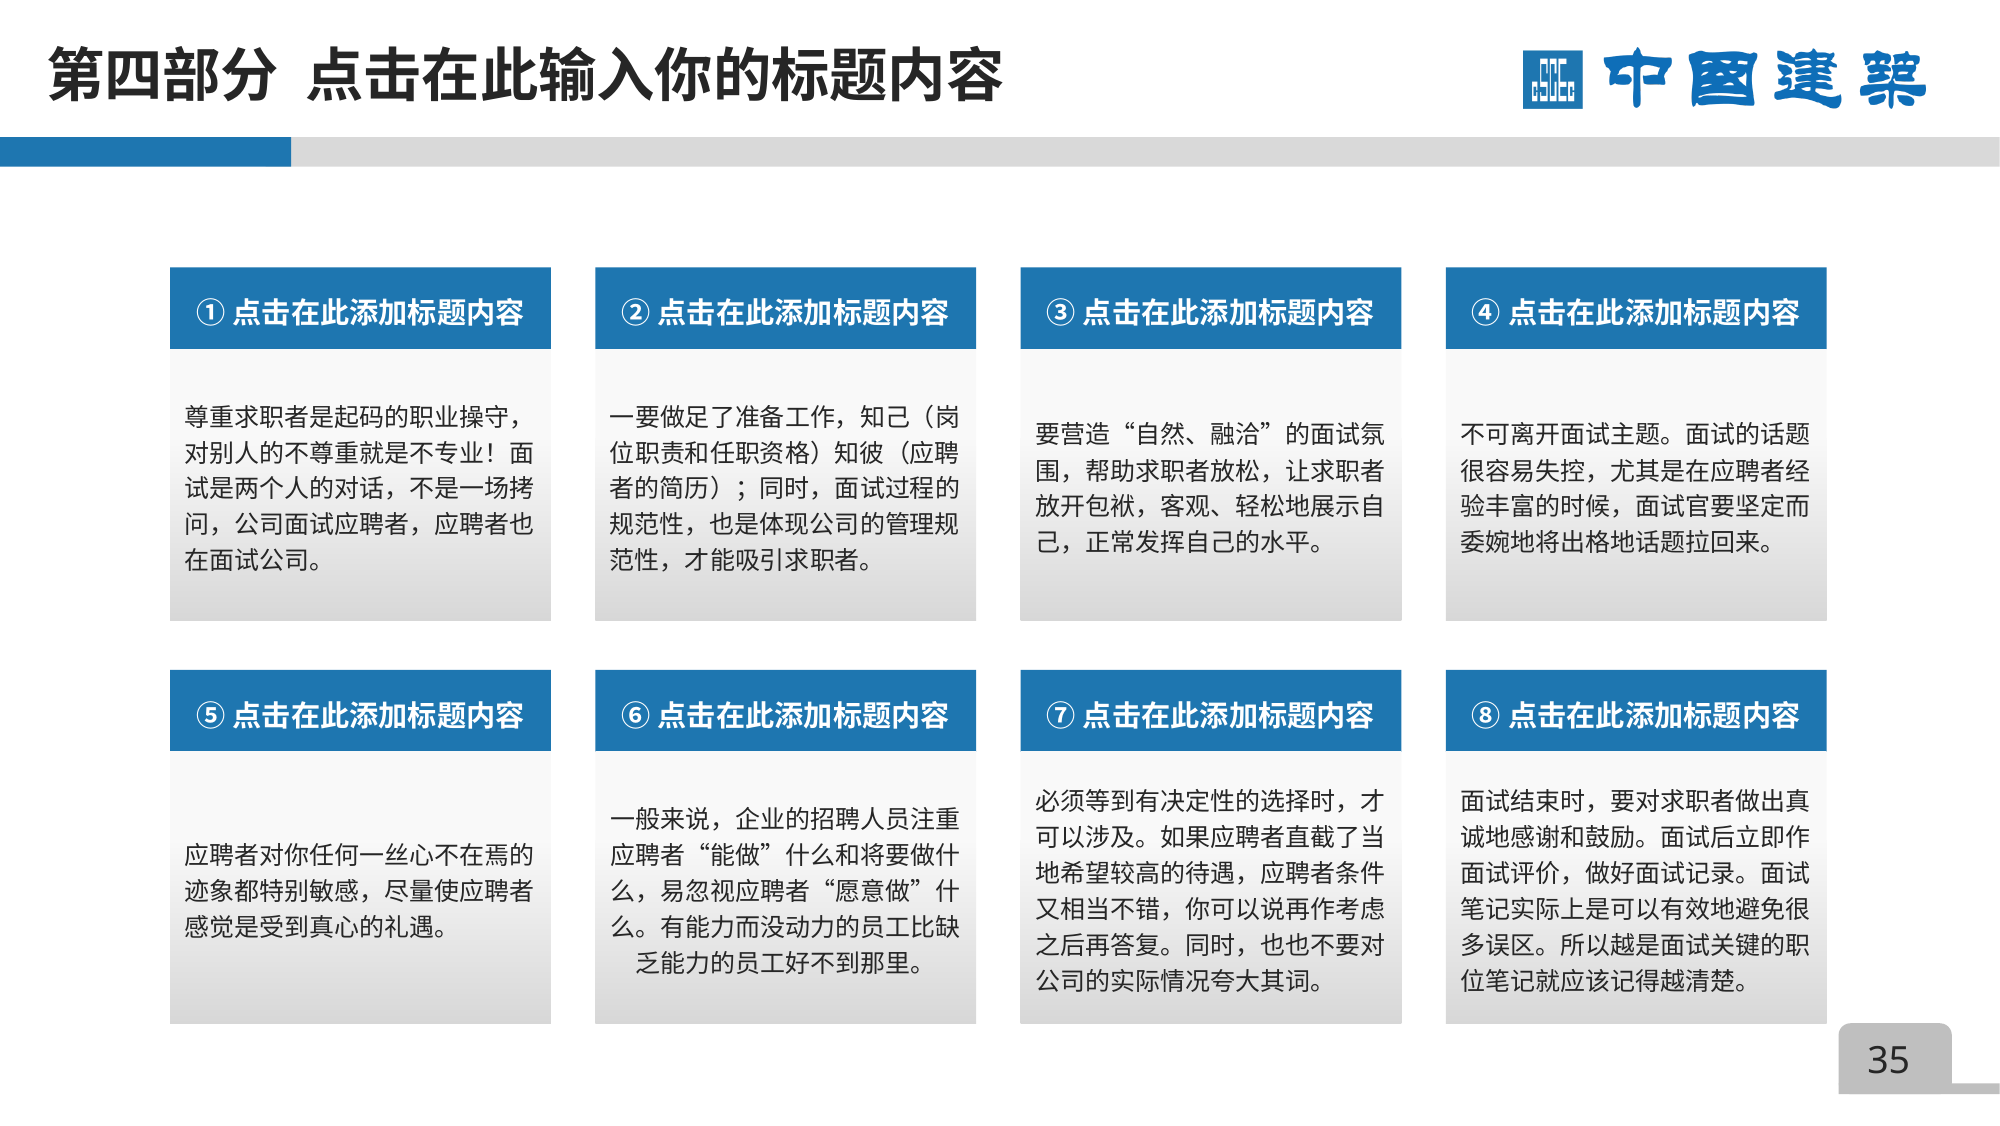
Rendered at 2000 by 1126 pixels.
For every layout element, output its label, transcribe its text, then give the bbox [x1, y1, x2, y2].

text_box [1445, 267, 1827, 621]
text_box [169, 267, 552, 621]
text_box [1020, 267, 1402, 621]
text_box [1445, 669, 1827, 1024]
picture [1523, 47, 1926, 109]
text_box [595, 267, 977, 621]
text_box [169, 669, 552, 1024]
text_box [1020, 669, 1402, 1024]
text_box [595, 669, 977, 1024]
text_box 第四部分 点击在此输入你的标题内容 [31, 31, 1083, 116]
